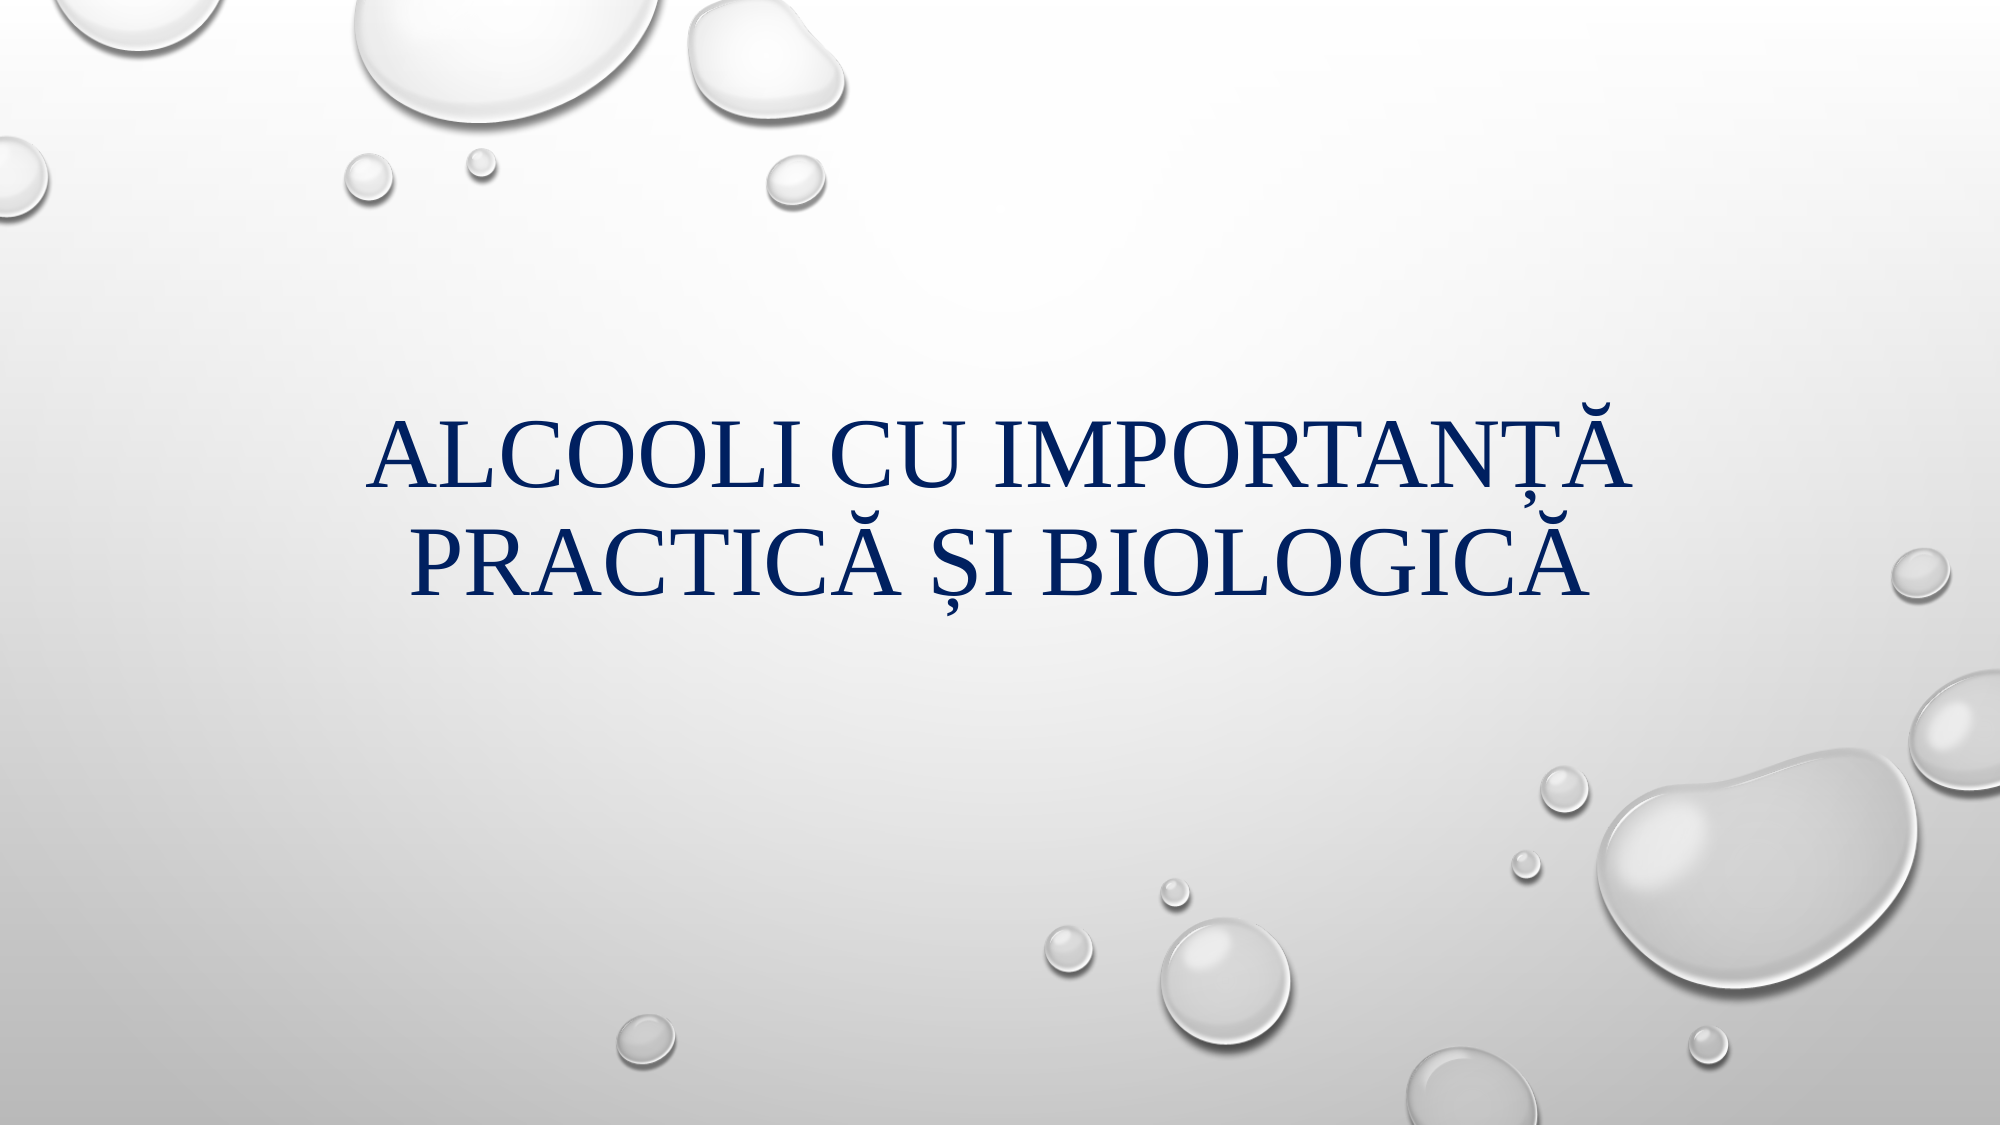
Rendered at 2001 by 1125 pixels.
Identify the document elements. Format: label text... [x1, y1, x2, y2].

title Alcooli cu importanță practică și biologică [287, 213, 1713, 625]
picture [0, 0, 2000, 1125]
